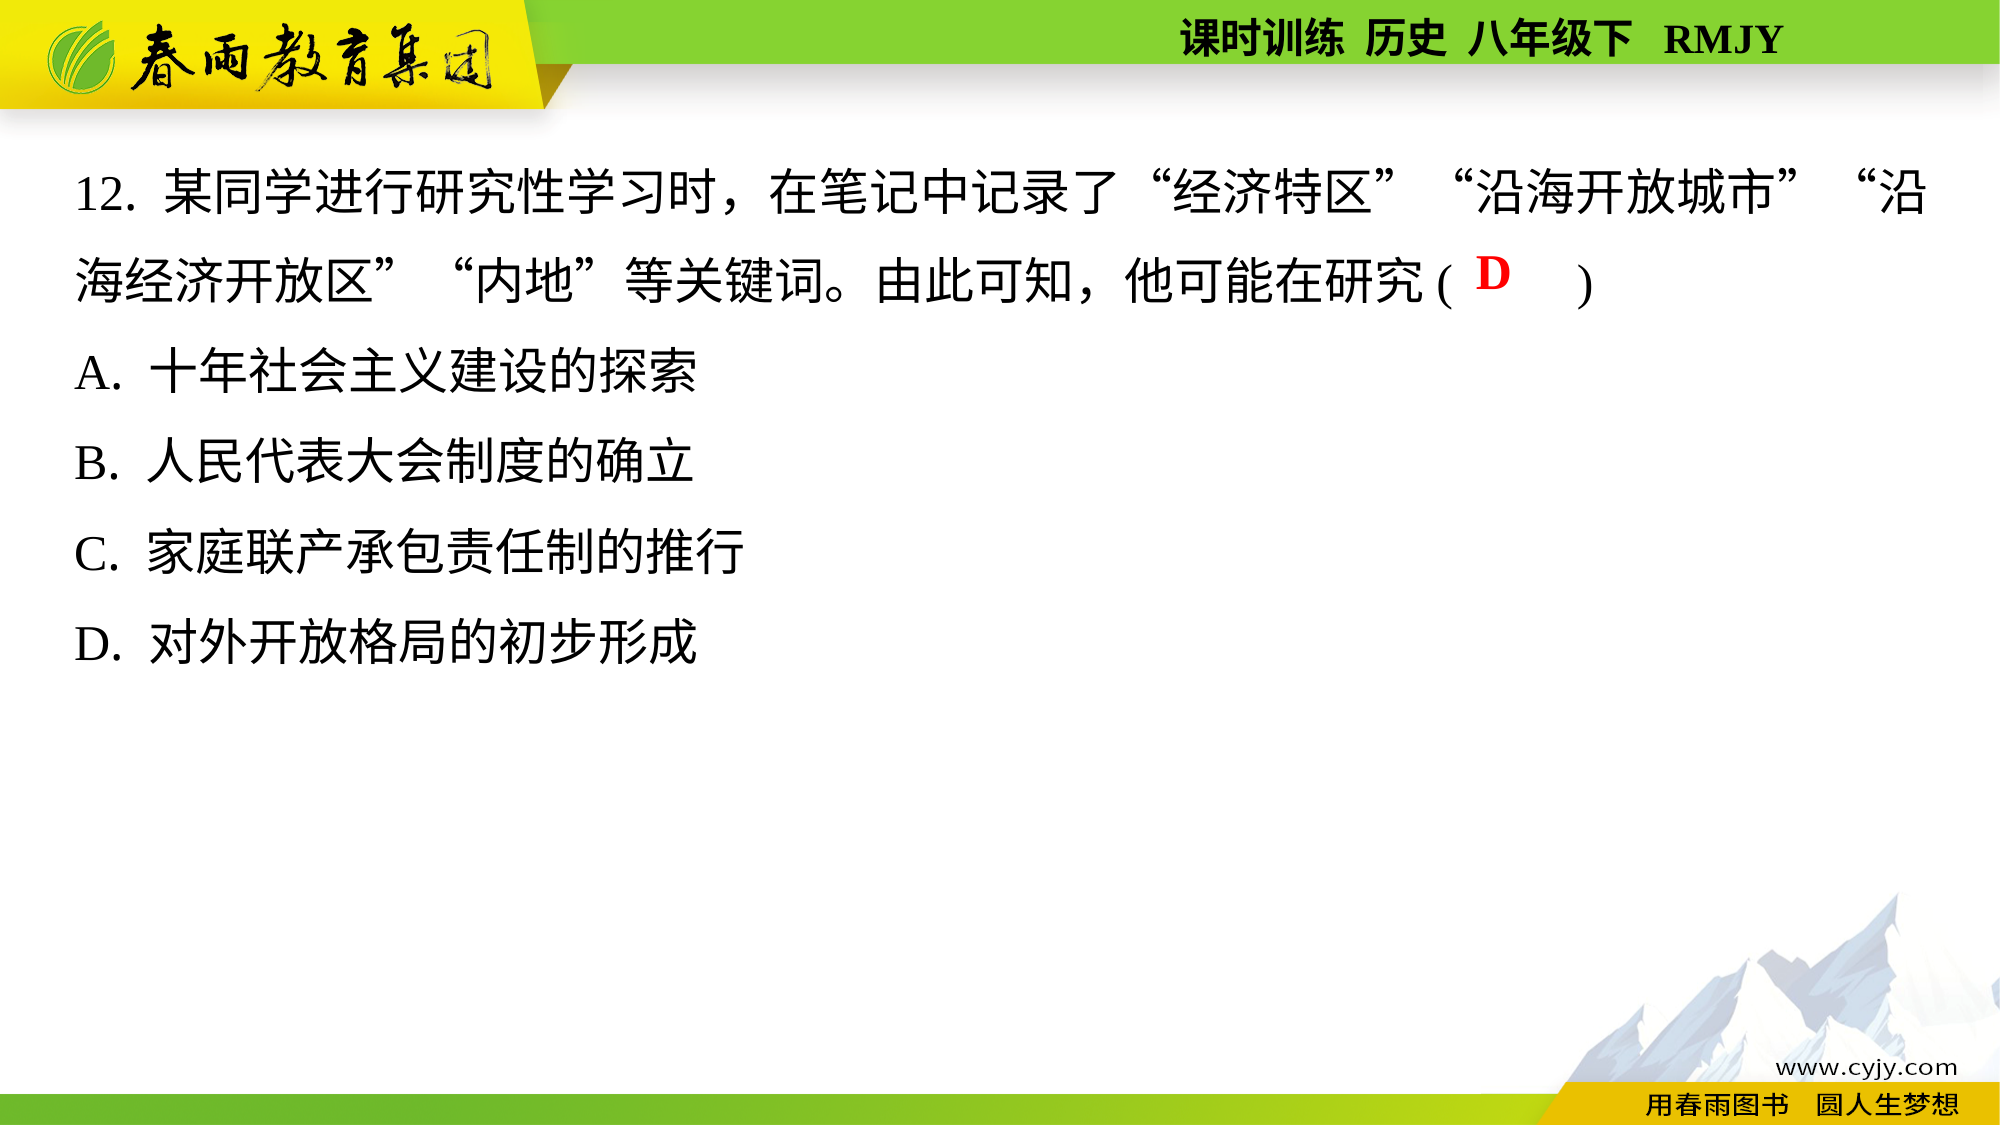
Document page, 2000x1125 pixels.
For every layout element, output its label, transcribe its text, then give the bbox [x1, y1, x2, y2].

text_box D [1461, 231, 1527, 307]
picture [0, 0, 2000, 1125]
list 12. 某同学进行研究性学习时，在笔记中记录了“经济特区”“沿海开放城市”“沿海经济开放区”“内地”等关键词。由此可知，他可能在研究( ) A. 十年社会主义建设的探索 B. 人民代表大会制度的确立 C. 家庭联产承包责任制的推行 D. 对外开放格局的初步形成 [59, 122, 1944, 672]
